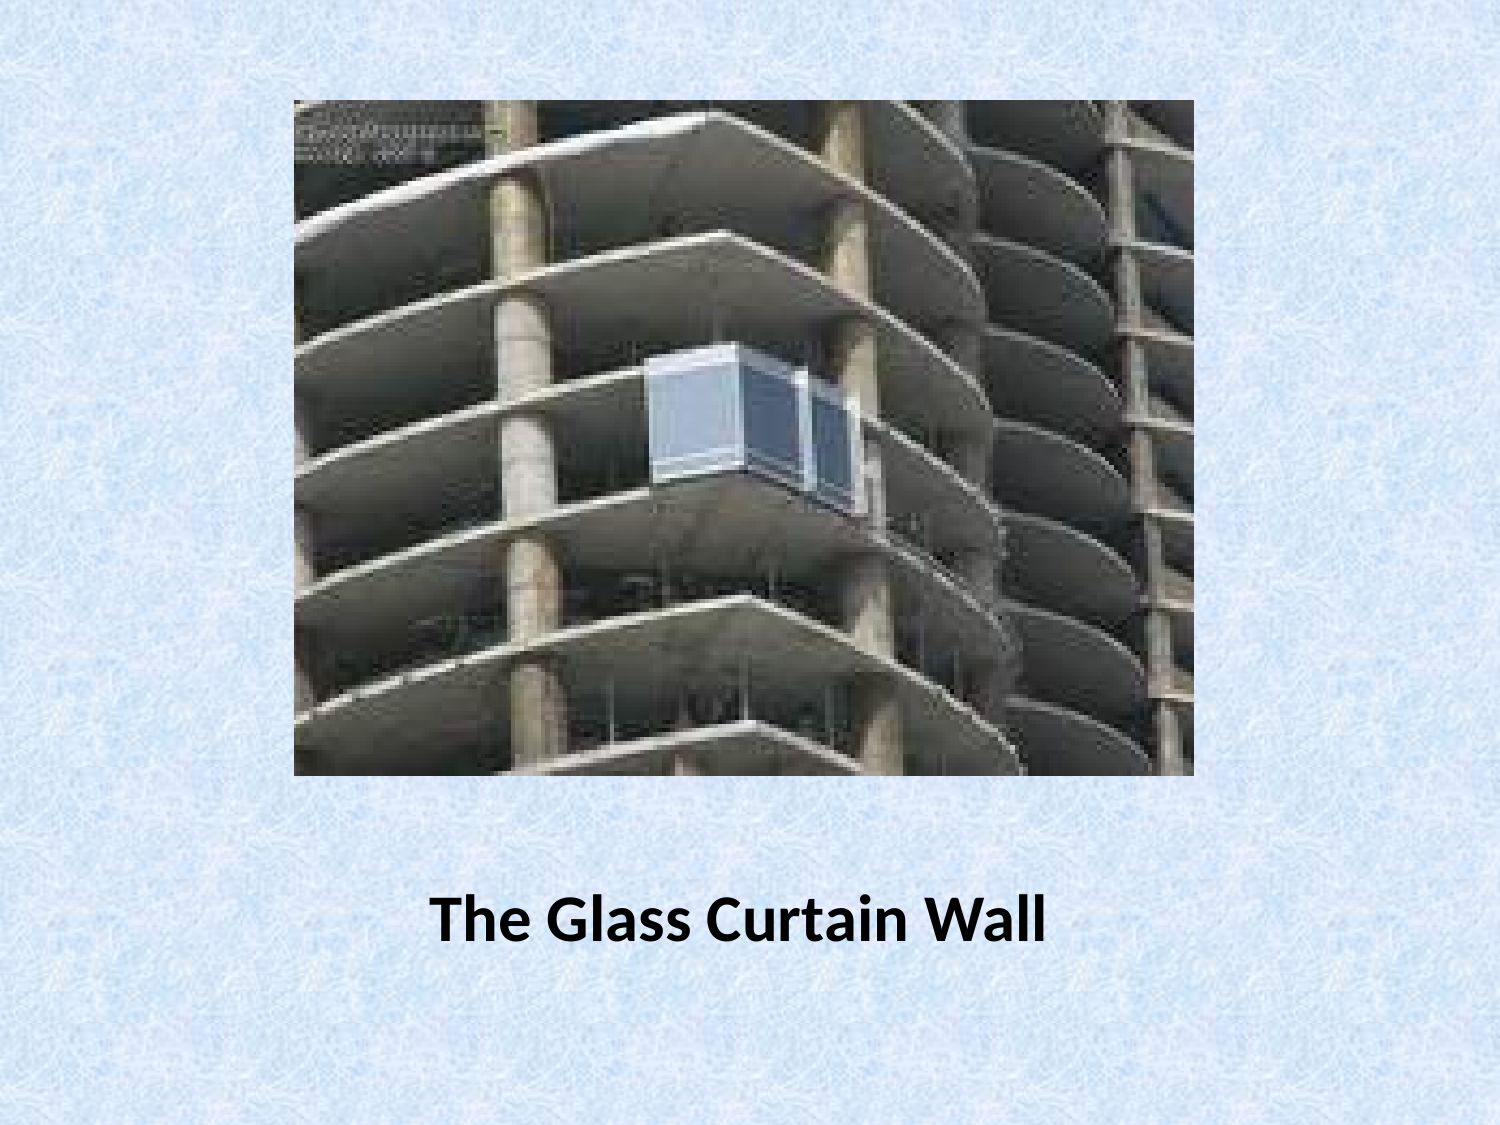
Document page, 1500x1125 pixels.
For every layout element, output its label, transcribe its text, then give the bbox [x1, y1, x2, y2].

title The Glass Curtain Wall [289, 869, 1190, 963]
picture [0, 0, 1500, 1125]
